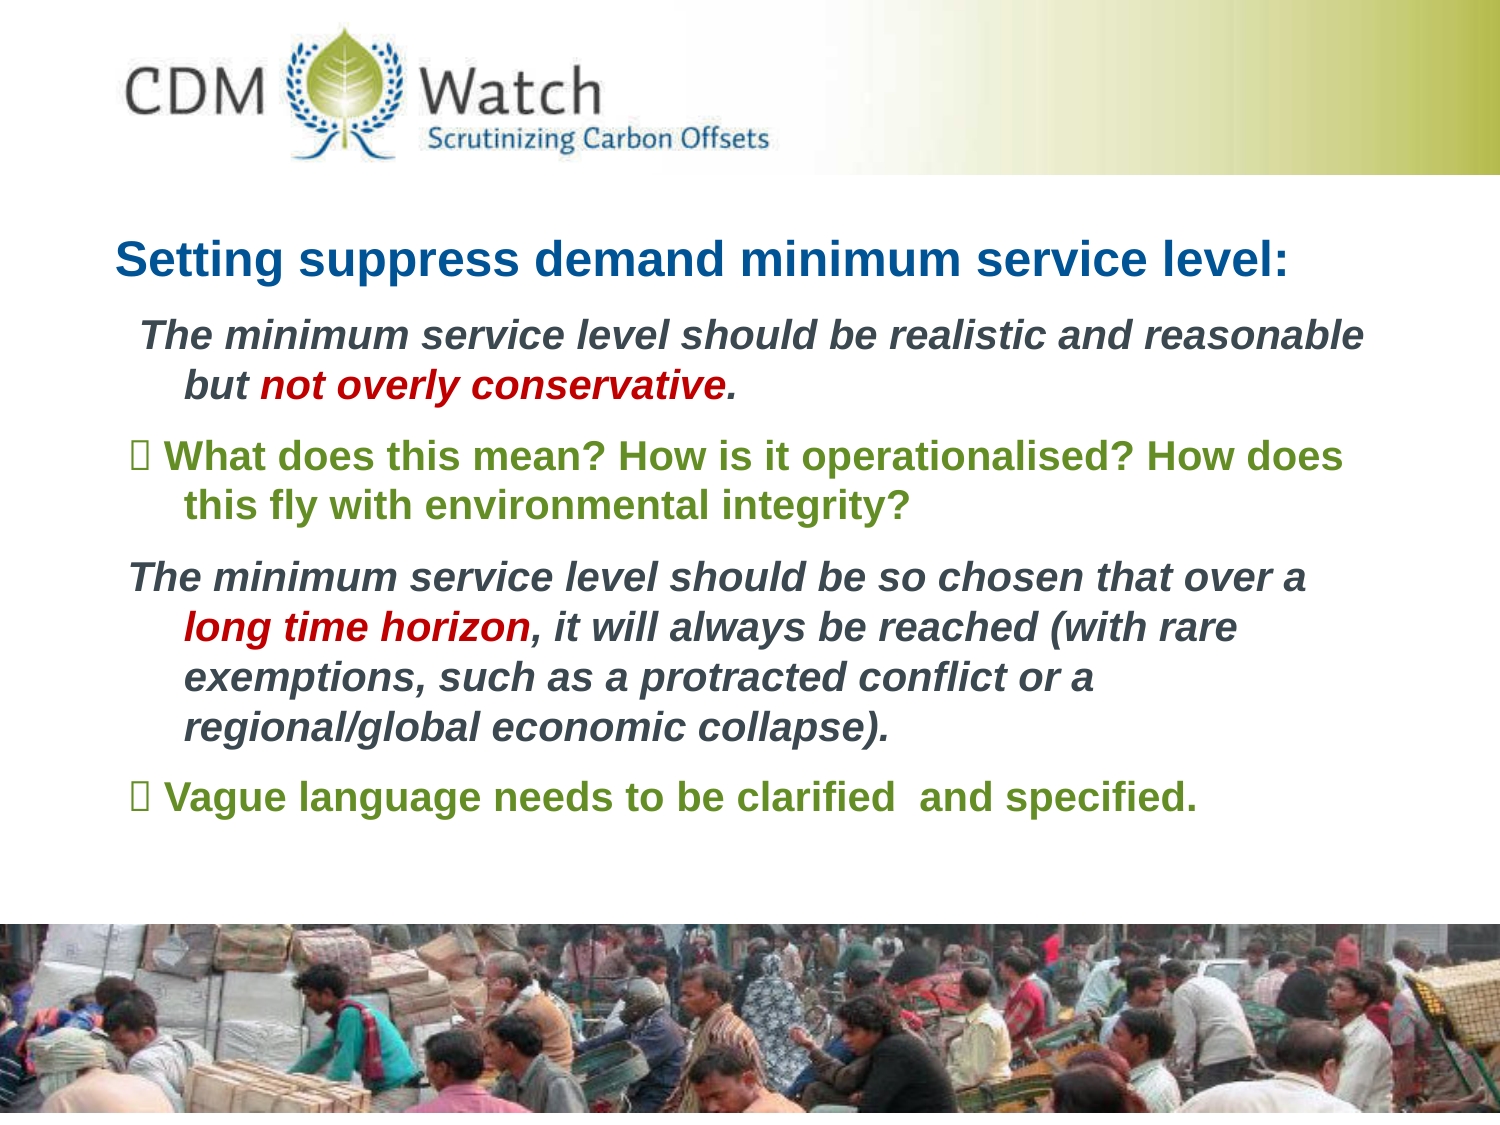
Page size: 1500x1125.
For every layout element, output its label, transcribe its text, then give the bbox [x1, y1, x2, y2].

picture [0, 0, 1500, 175]
subtitle The minimum service level should be realistic and reasonable but not overly conservative.  What does this mean? How is it operationalised? How does this fly with environmental integrity? The minimum service level should be so chosen that over a long time horizon, it will always be reached (with rare exemptions, such as a protracted conflict or a regional/global economic collapse).  Vague language needs to be clarified and specified. [112, 299, 1413, 923]
picture [0, 924, 1500, 1113]
title Setting suppress demand minimum service level: [99, 212, 1401, 301]
